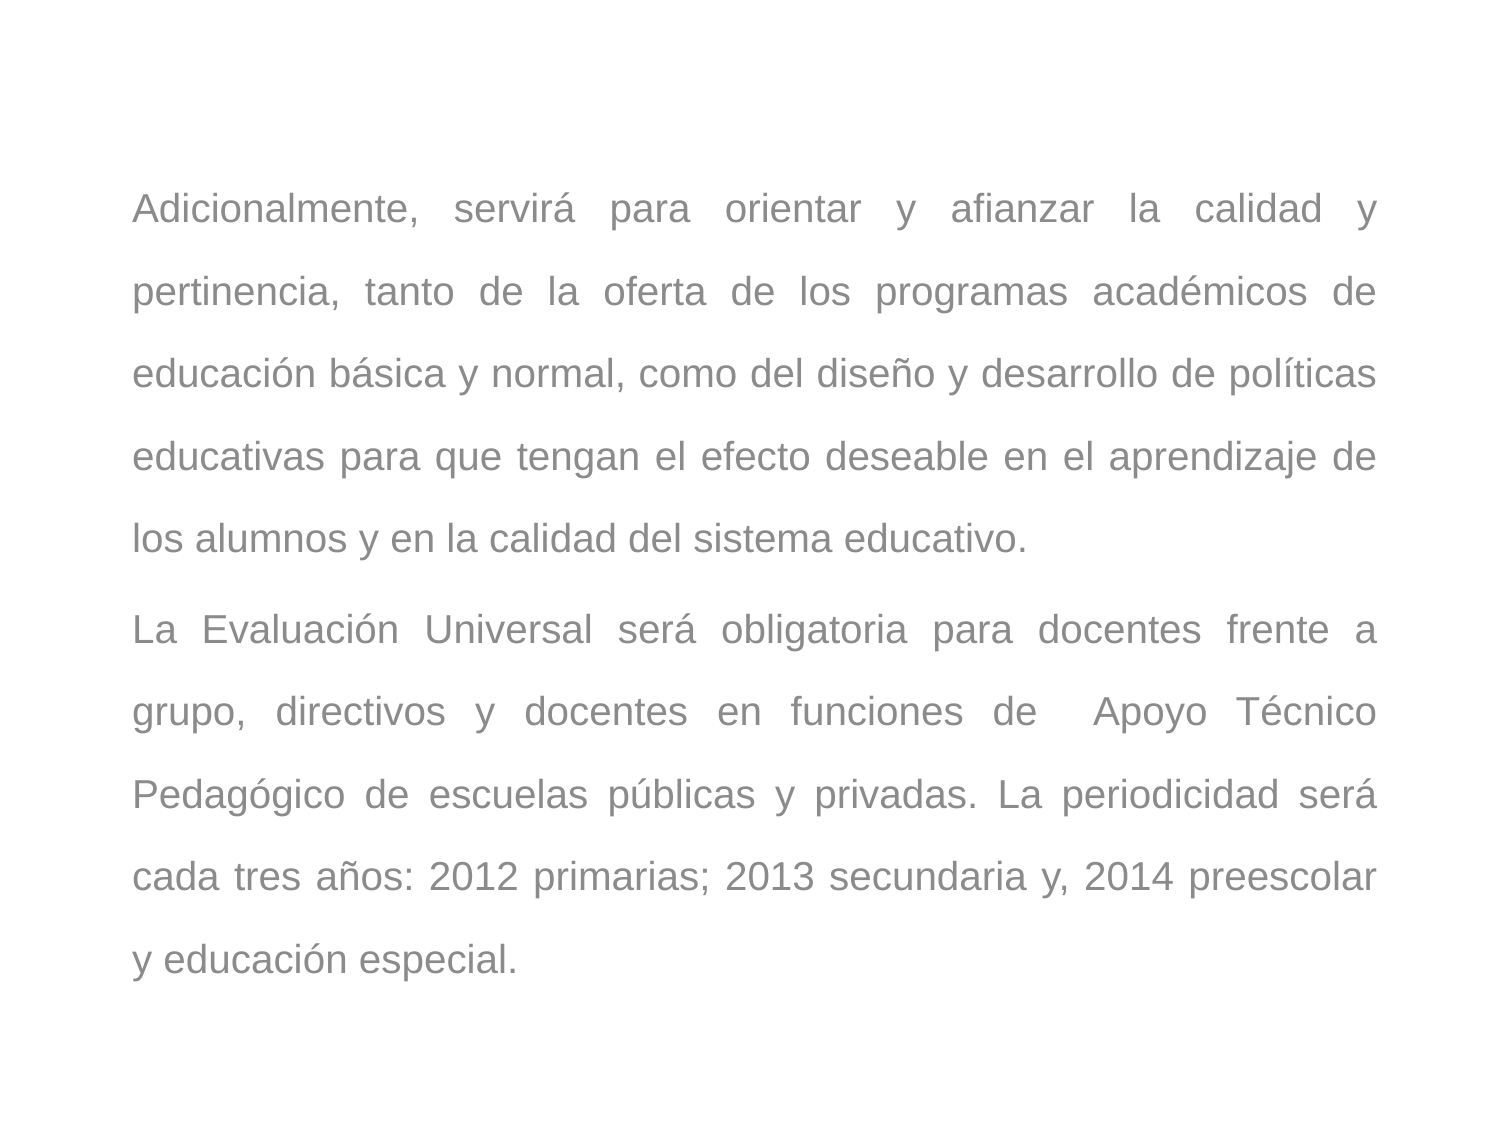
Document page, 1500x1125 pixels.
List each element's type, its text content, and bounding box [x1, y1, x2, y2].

subtitle Adicionalmente, servirá para orientar y afianzar la calidad y pertinencia, tanto de la oferta de los programas académicos de educación básica y normal, como del diseño y desarrollo de políticas educativas para que tengan el efecto deseable en el aprendizaje de los alumnos y en la calidad del sistema educativo. La Evaluación Universal será obligatoria para docentes frente a grupo, directivos y docentes en funciones de Apoyo Técnico Pedagógico de escuelas públicas y privadas. La periodicidad será cada tres años: 2012 primarias; 2013 secundaria y, 2014 preescolar y educación especial. [117, 140, 1395, 997]
